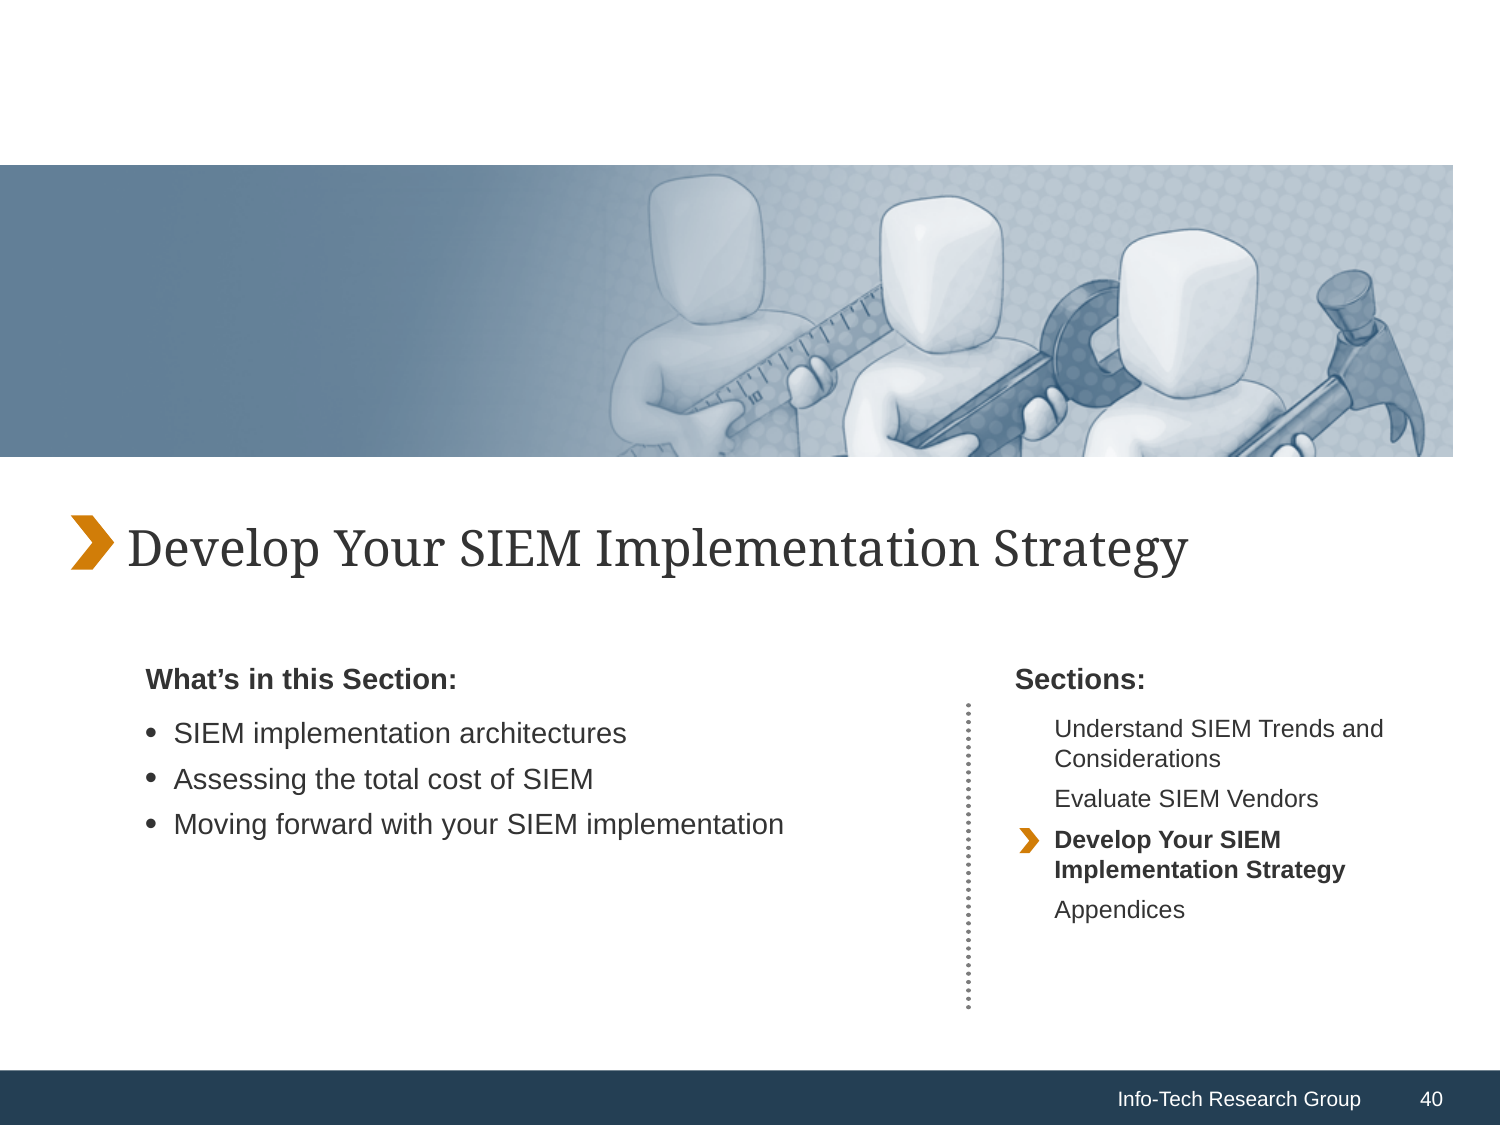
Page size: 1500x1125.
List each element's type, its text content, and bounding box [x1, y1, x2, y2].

picture [0, 164, 1453, 457]
list SIEM implementation architectures Assessing the total cost of SIEM Moving forward with your SIEM implementation [129, 707, 858, 1021]
list Develop Your SIEM Implementation Strategy [112, 501, 1336, 611]
text_box [1017, 826, 1039, 856]
text_box [68, 513, 112, 572]
list Understand SIEM Trends and Considerations Evaluate SIEM Vendors Develop Your SIEM Implementation Strategy Appendices [1039, 704, 1429, 1024]
